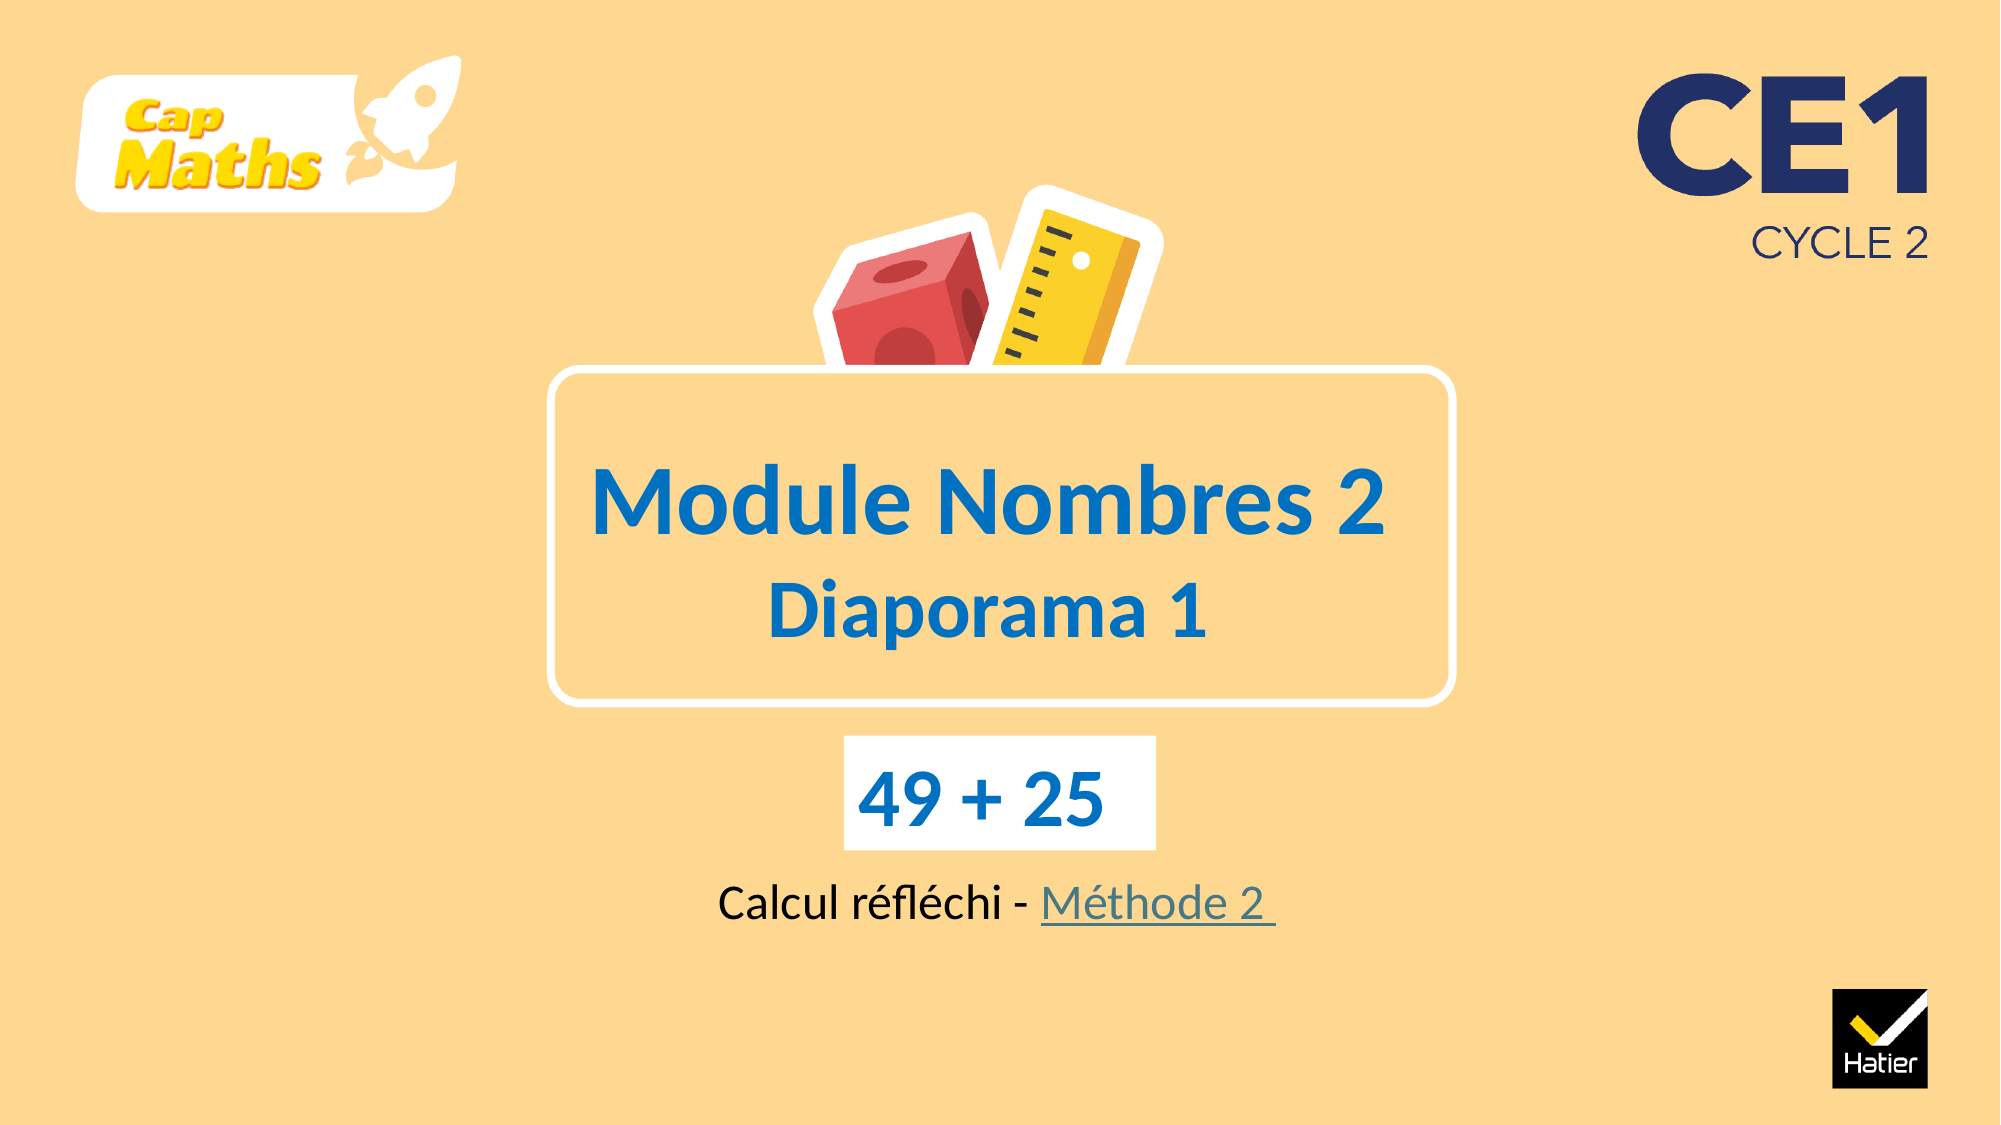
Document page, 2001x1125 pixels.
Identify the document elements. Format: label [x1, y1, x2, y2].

list [0, 0, 2000, 1125]
